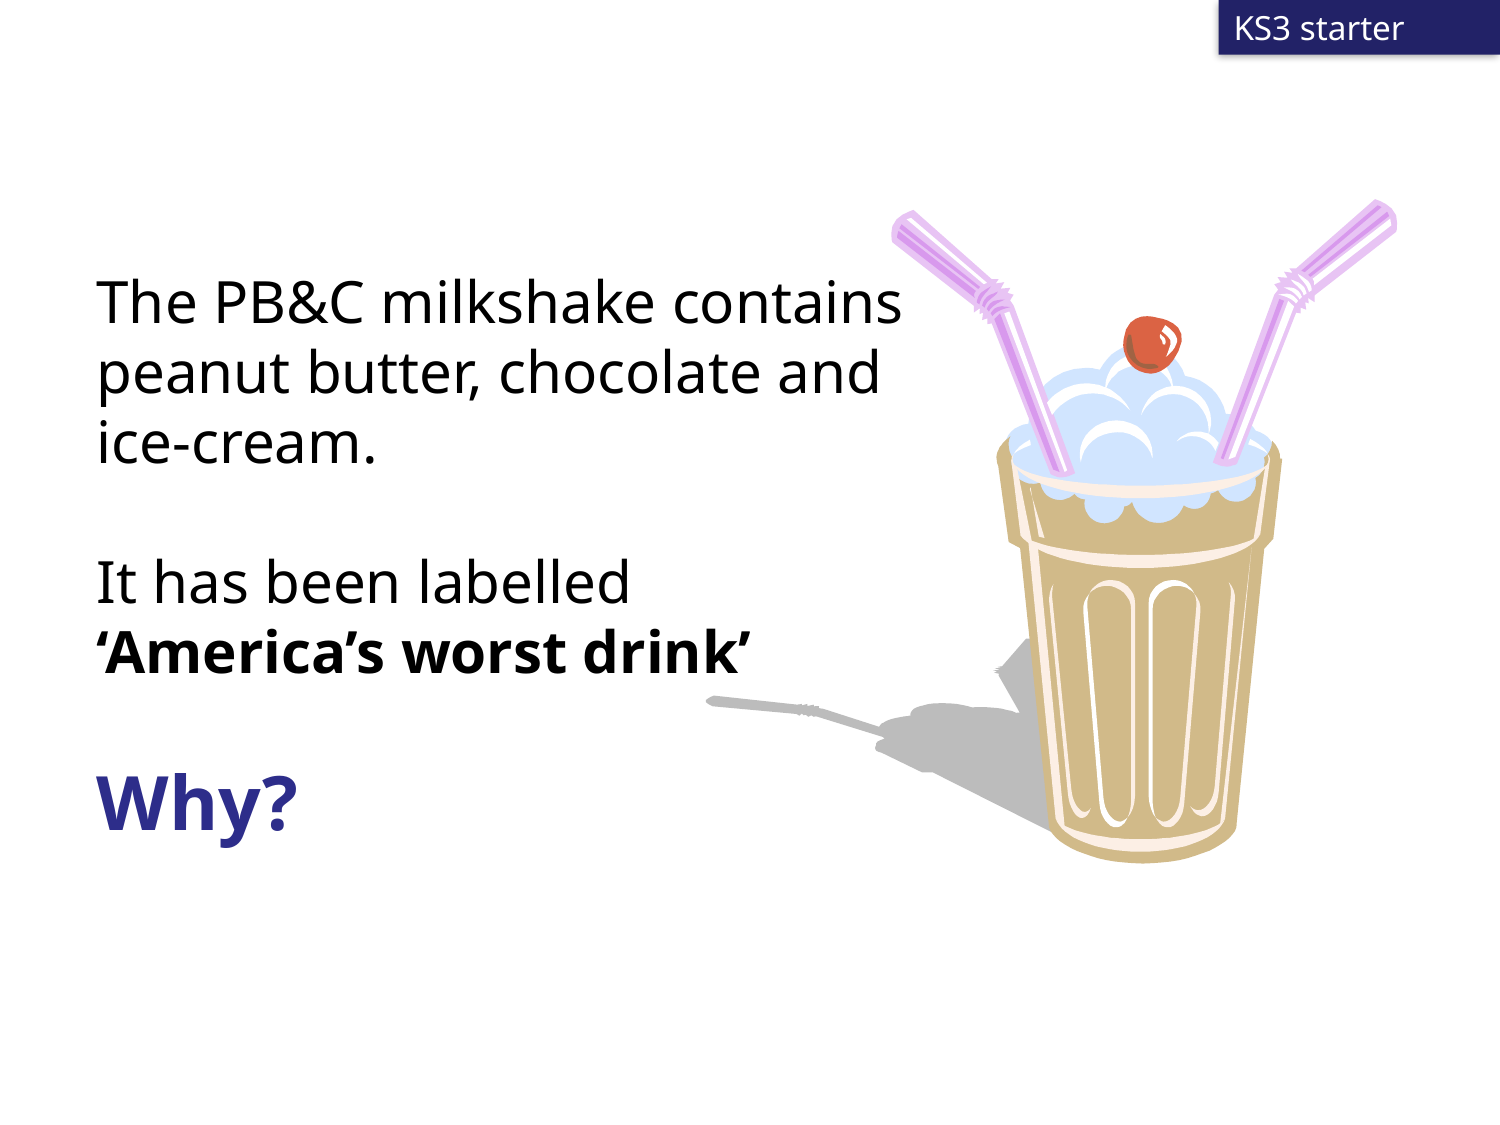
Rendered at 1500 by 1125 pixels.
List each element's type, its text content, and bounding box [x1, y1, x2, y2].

picture [702, 198, 1401, 864]
text_box The PB&C milkshake contains peanut butter, chocolate and ice-cream. It has been labelled ‘America’s worst drink’ Why? [81, 257, 697, 853]
text_box KS3 starter [1218, 0, 1500, 55]
